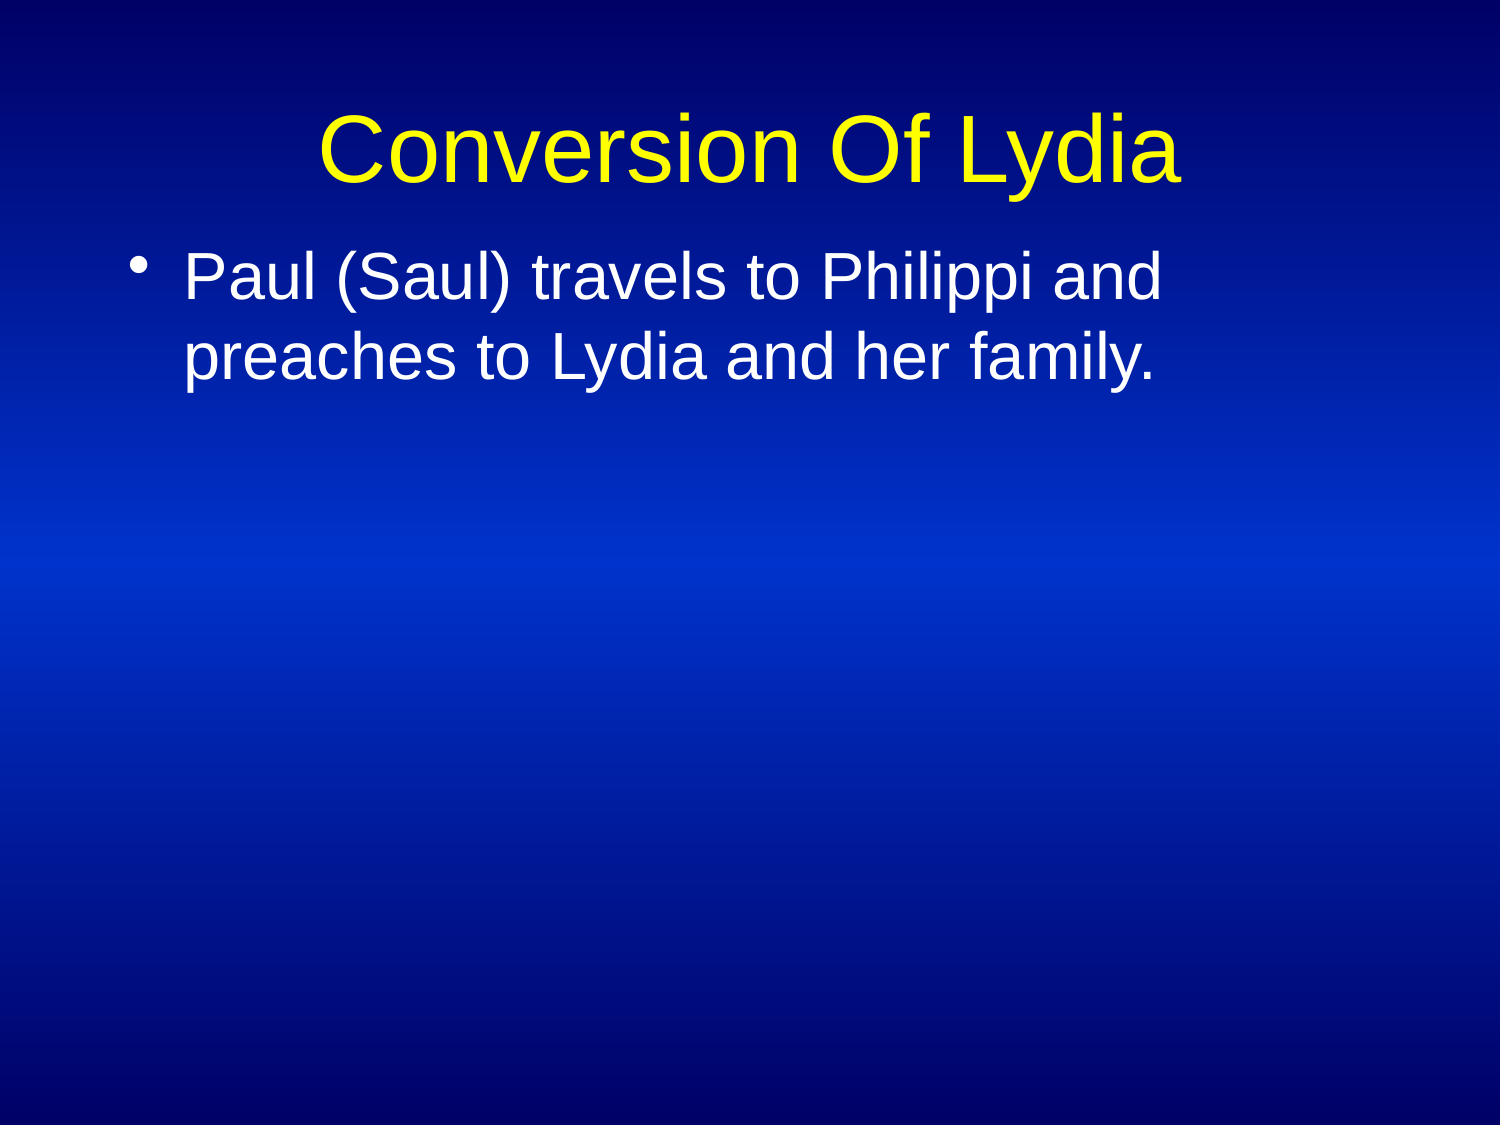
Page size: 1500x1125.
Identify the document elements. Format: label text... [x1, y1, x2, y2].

title Conversion Of Lydia [37, 50, 1463, 238]
list Paul (Saul) travels to Philippi and preaches to Lydia and her family. [112, 224, 1463, 1013]
